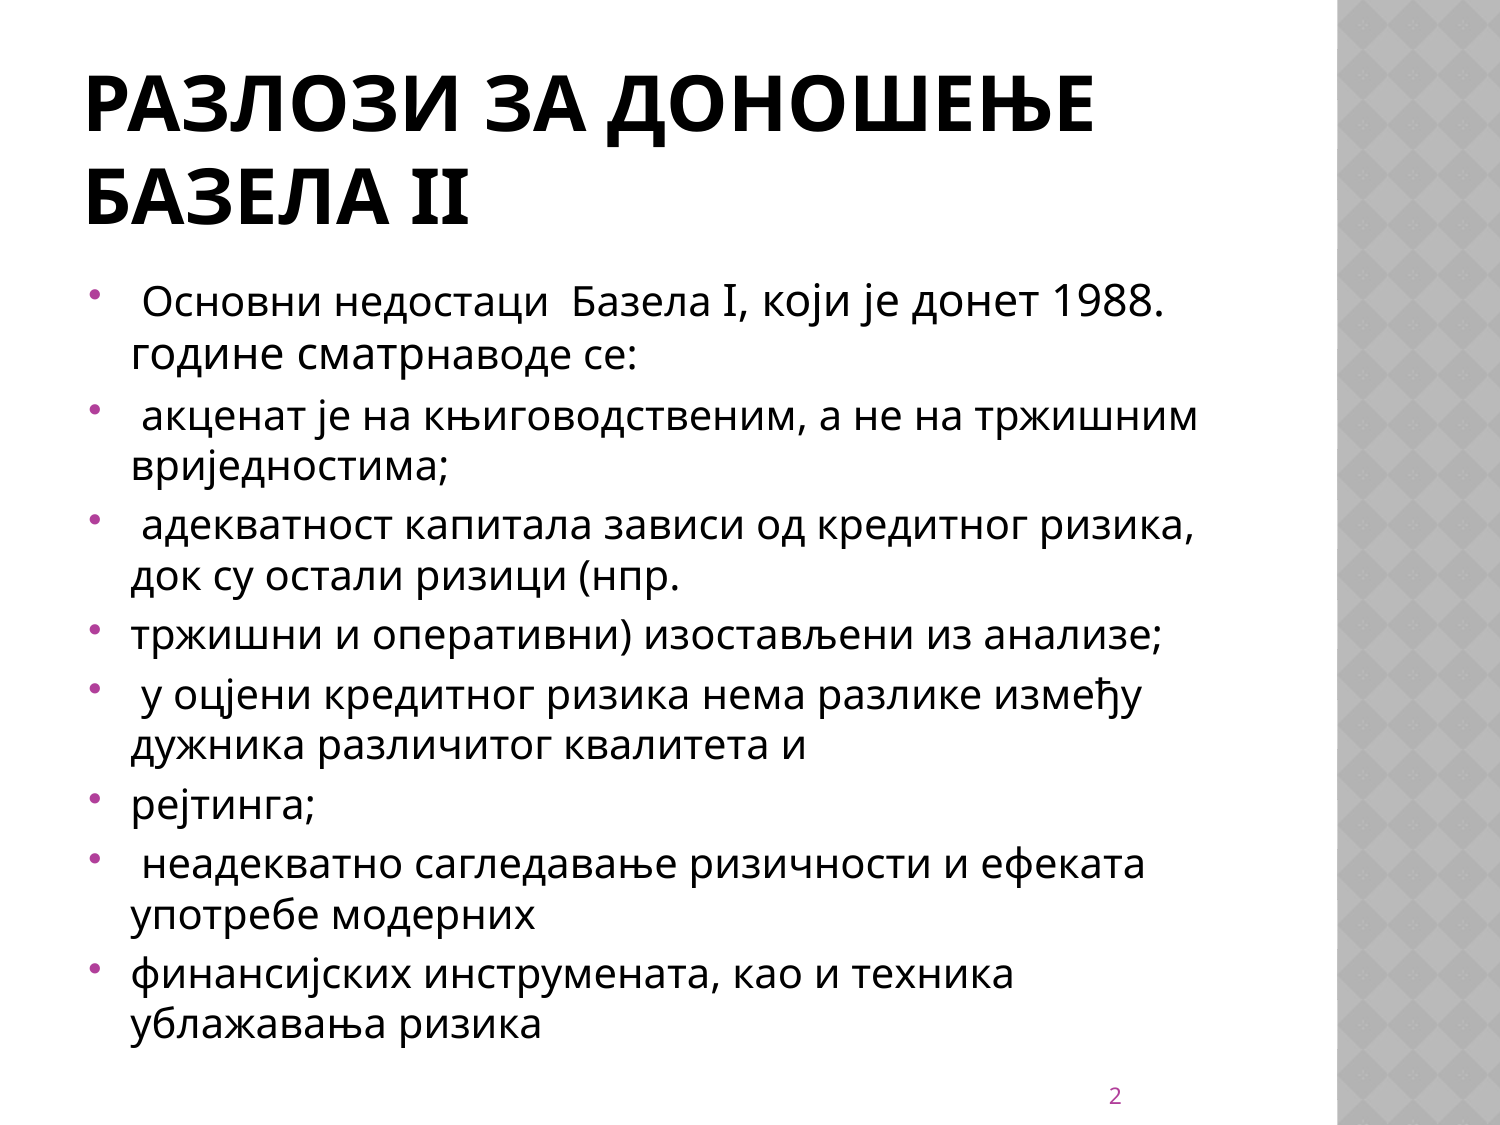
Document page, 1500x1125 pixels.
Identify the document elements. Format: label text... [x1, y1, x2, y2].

slide_number 2 [1025, 1075, 1122, 1113]
list Основни недостаци Базела I, који је донет 1988. године сматрнаводе се:  акценат је на књиговодственим, а не на тржишним вриједностима;  адекватност капитала зависи од кредитног ризика, док су остали ризици (нпр. тржишни и оперативни) изостављени из анализе;  у оцјени кредитног ризика нема разлике између дужника различитог квалитета и рејтинга;  неадекватно сагледавање ризичности и ефеката употребе модерних финансијских инструмената, као и техника ублажавања ризика [75, 264, 1263, 1059]
title Разлози за доношење базела II [75, 52, 1263, 240]
